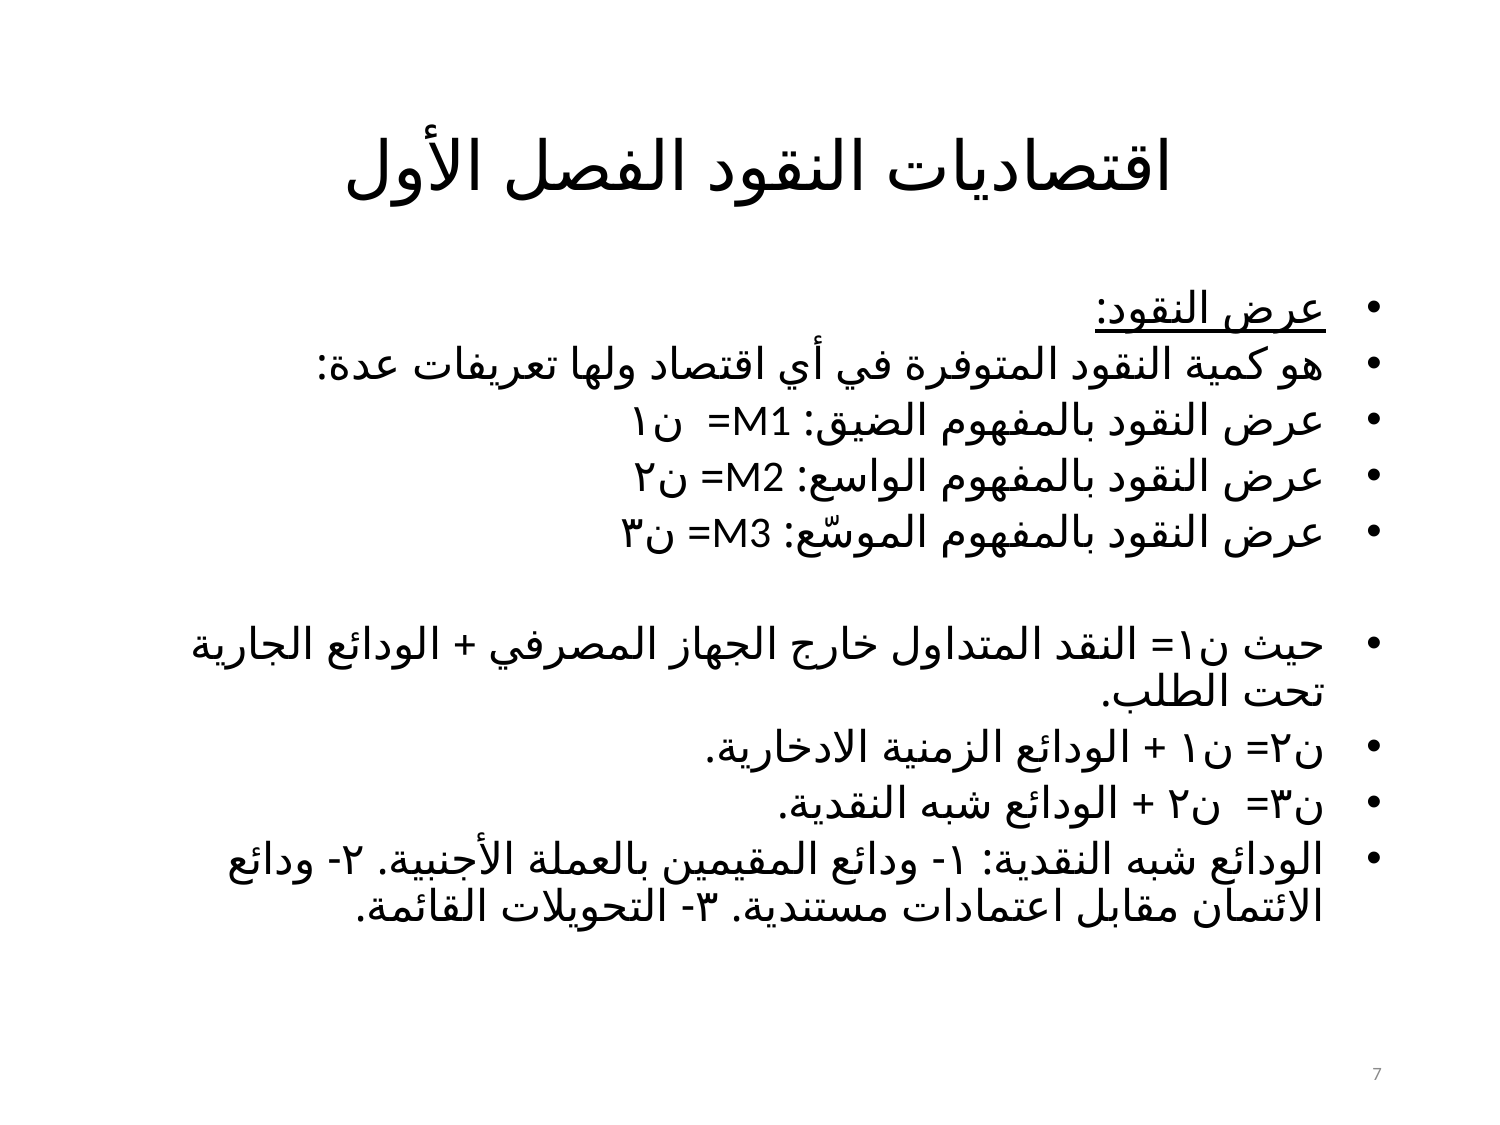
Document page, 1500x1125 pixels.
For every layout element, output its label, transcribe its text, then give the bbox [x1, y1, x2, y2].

title اقتصاديات النقود الفصل الأول [103, 59, 1397, 216]
slide_number 7 [1059, 1042, 1397, 1103]
list عرض النقود: هو كمية النقود المتوفرة في أي اقتصاد ولها تعريفات عدة: عرض النقود بالمفهوم الضيق: M1= ن١ عرض النقود بالمفهوم الواسع: M2= ن٢ عرض النقود بالمفهوم الموسّع: M3= ن٣ حيث ن١= النقد المتداول خارج الجهاز المصرفي + الودائع الجارية تحت الطلب. ن٢= ن١ + الودائع الزمنية الادخارية. ن٣= ن٢ + الودائع شبه النقدية. الودائع شبه النقدية: ١- ودائع المقيمين بالعملة الأجنبية. ٢- ودائع الائتمان مقابل اعتمادات مستندية. ٣- التحويلات القائمة. [103, 216, 1397, 1062]
